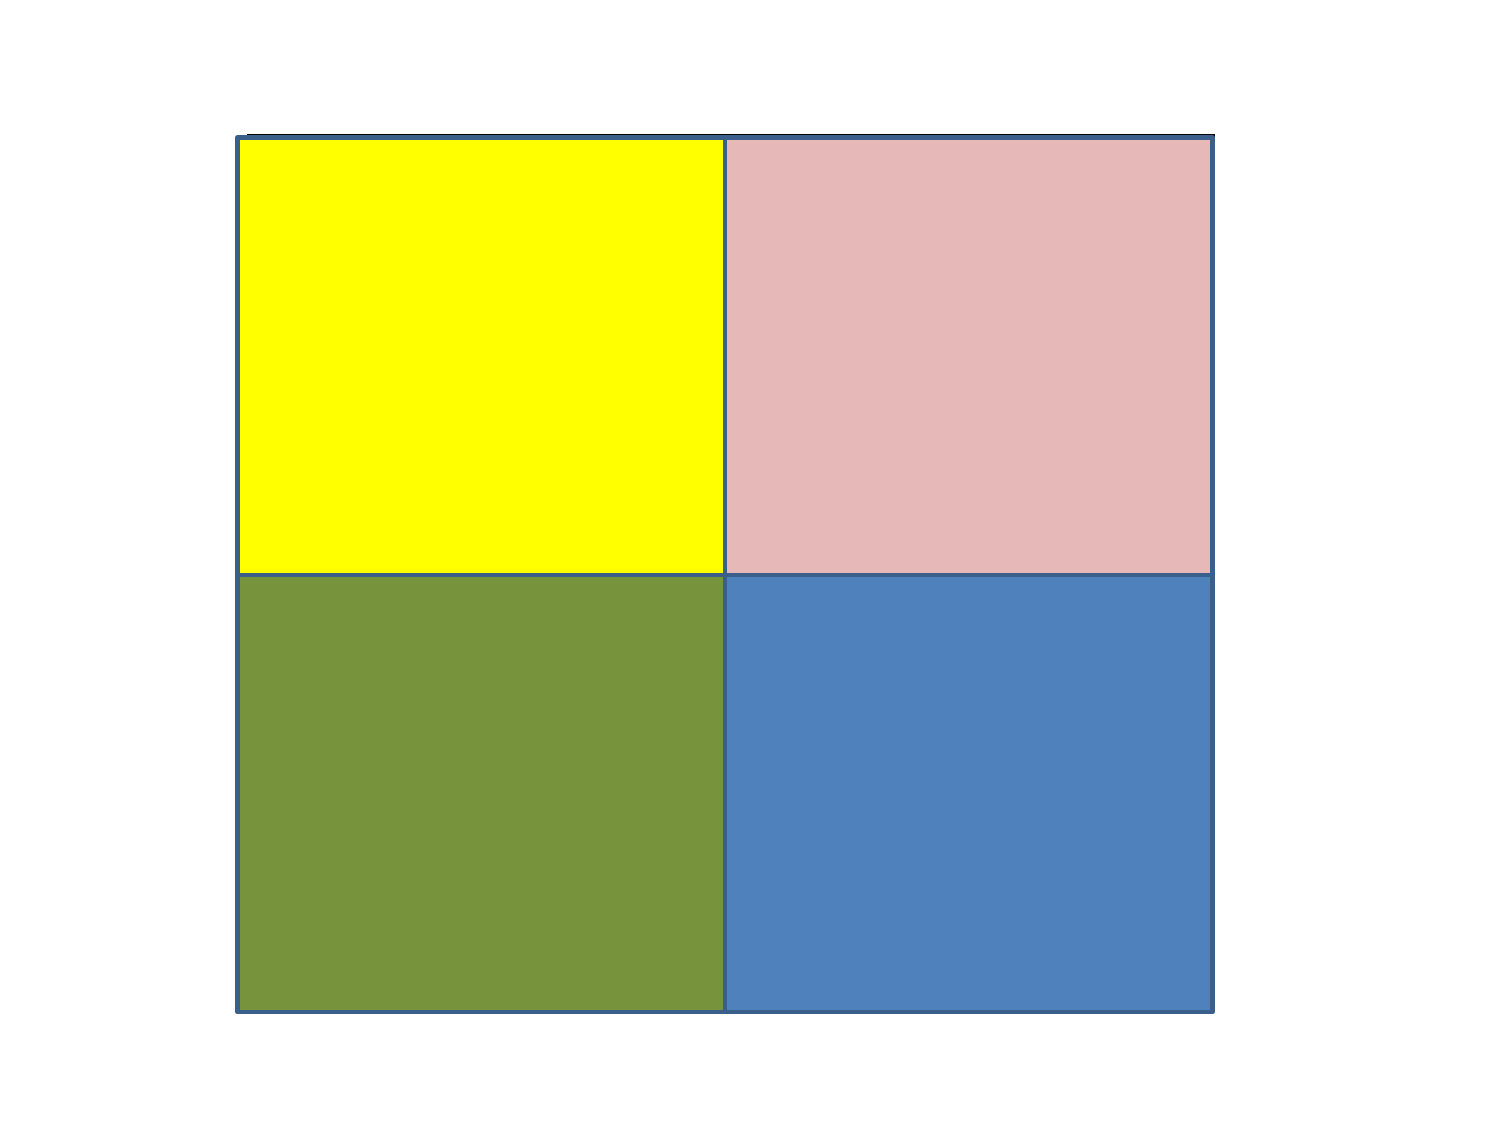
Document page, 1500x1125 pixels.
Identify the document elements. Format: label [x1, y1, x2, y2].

text_box [723, 135, 1215, 577]
text_box [235, 573, 727, 1014]
text_box [235, 135, 723, 573]
text_box [727, 577, 1215, 1014]
